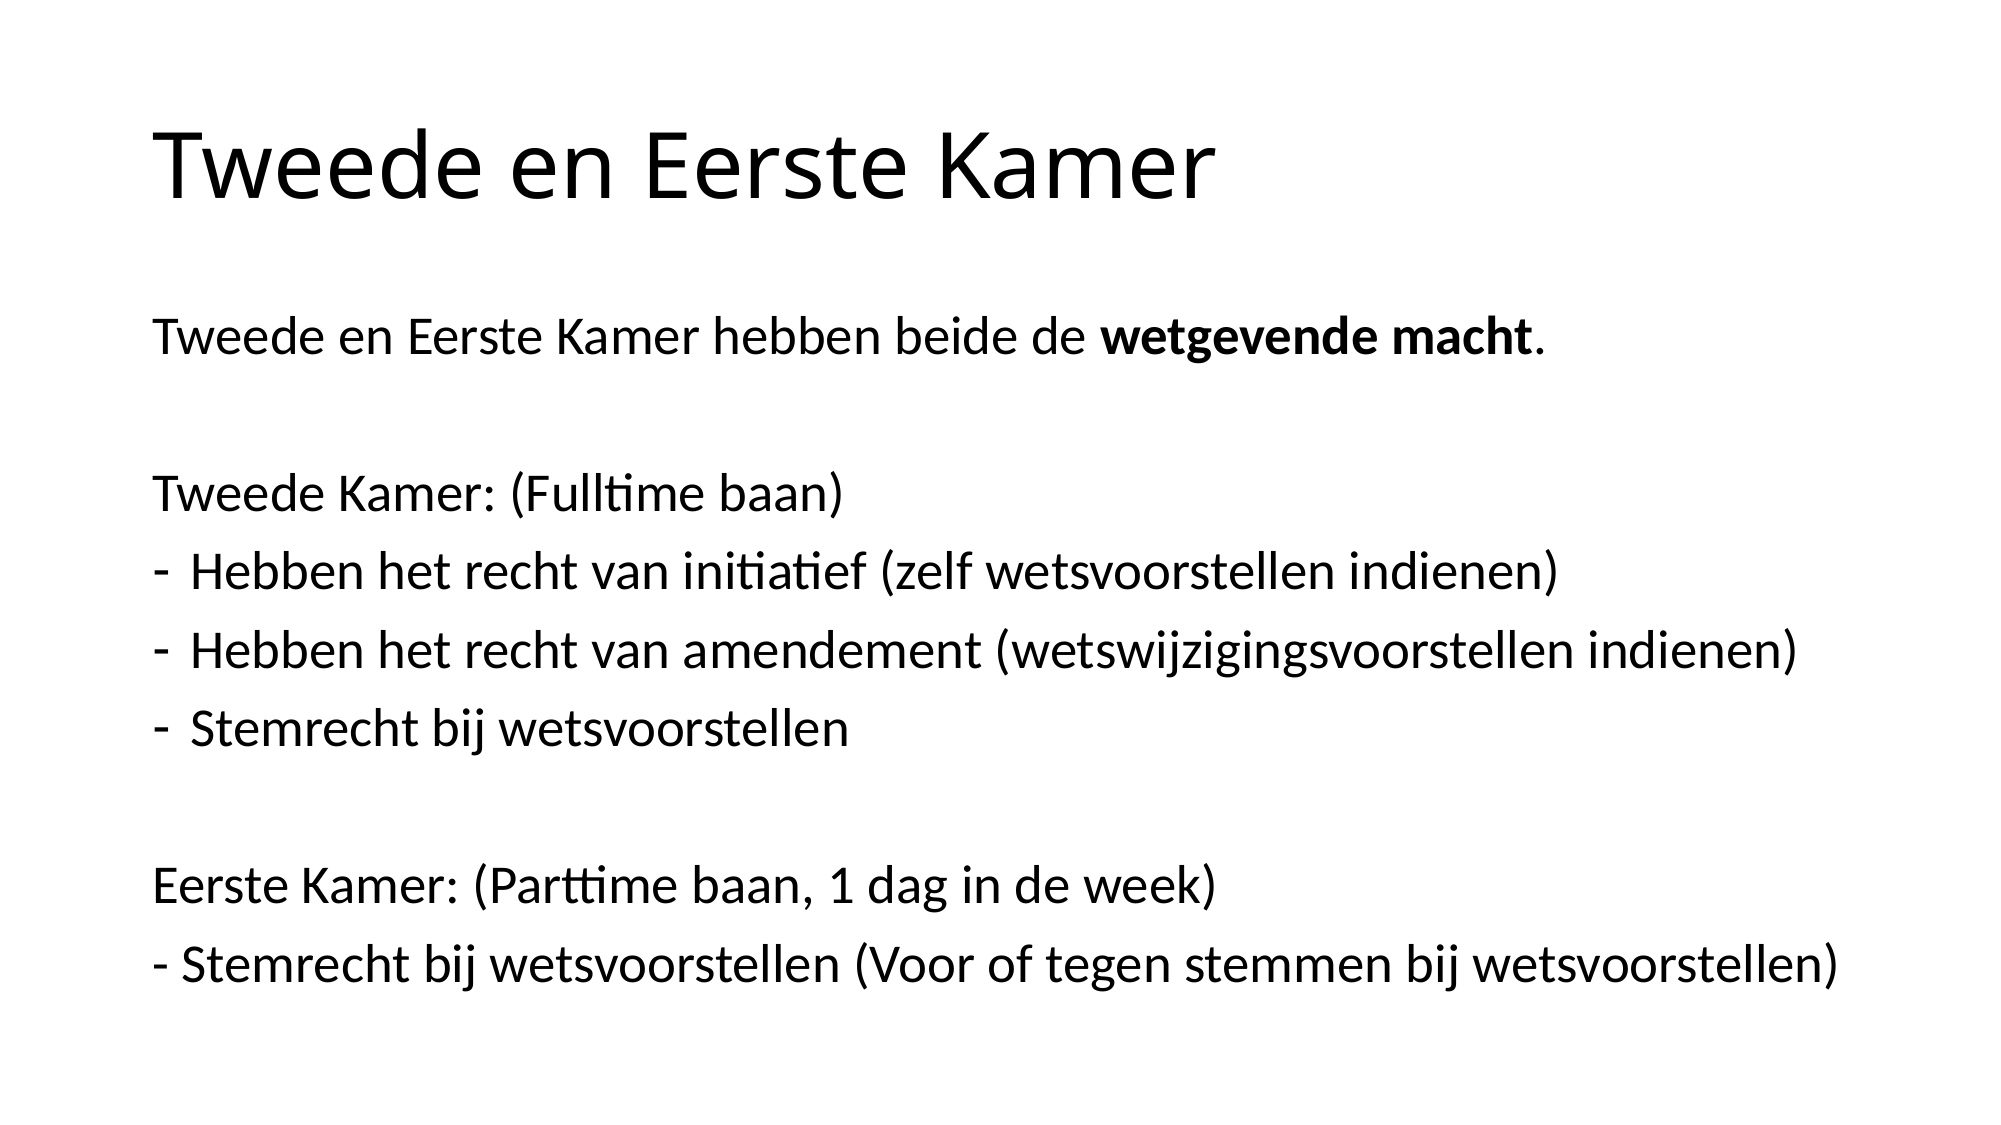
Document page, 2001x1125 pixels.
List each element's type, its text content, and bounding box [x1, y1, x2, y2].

list Tweede en Eerste Kamer hebben beide de wetgevende macht. Tweede Kamer: (Fulltime baan) Hebben het recht van initiatief (zelf wetsvoorstellen indienen) Hebben het recht van amendement (wetswijzigingsvoorstellen indienen) Stemrecht bij wetsvoorstellen Eerste Kamer: (Parttime baan, 1 dag in de week) - Stemrecht bij wetsvoorstellen (Voor of tegen stemmen bij wetsvoorstellen) [137, 299, 1946, 1014]
title Tweede en Eerste Kamer [137, 59, 1863, 278]
